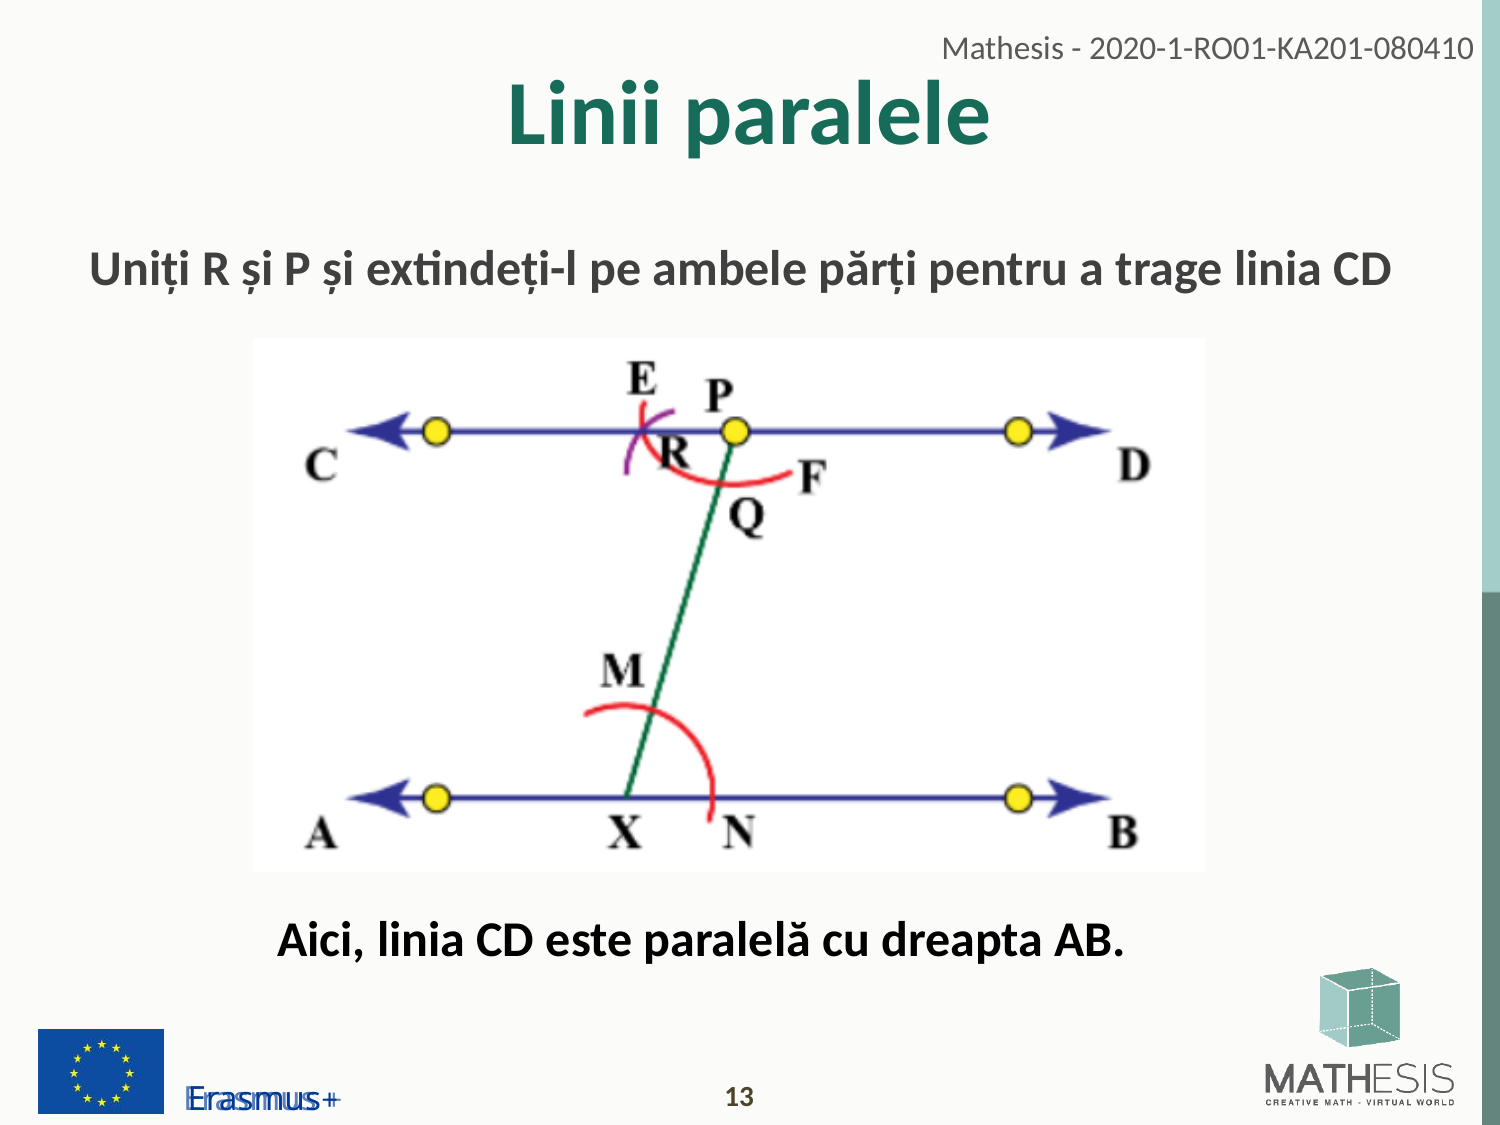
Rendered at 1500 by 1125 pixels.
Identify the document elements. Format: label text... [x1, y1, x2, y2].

text_box Aici, linia CD este paralelă cu dreapta AB. [262, 899, 1184, 974]
list Uniți R și P și extindeți-l pe ambele părți pentru a trage linia CD [75, 227, 1425, 971]
picture [253, 337, 1205, 873]
picture [38, 1029, 164, 1114]
title Linii paralele [75, 45, 1425, 227]
